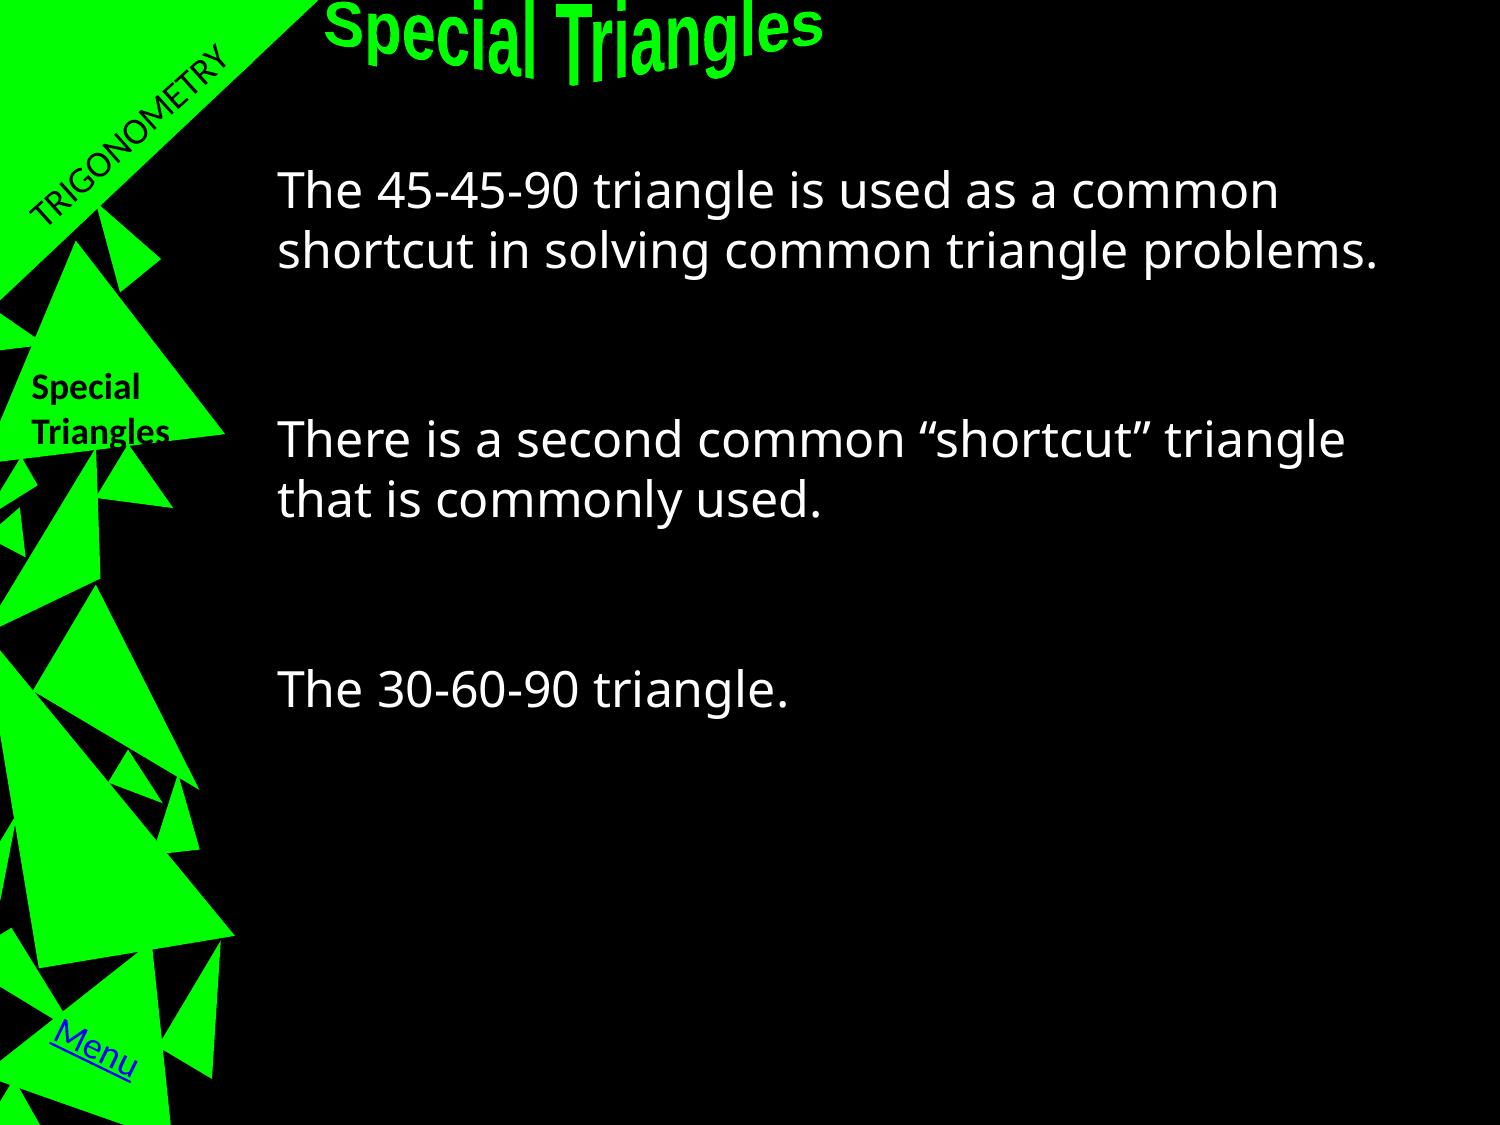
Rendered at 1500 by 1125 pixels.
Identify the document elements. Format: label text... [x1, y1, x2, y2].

text_box The 45-45-90 triangle is used as a common shortcut in solving common triangle problems. [326, 151, 1438, 286]
text_box The 30-60-90 triangle. [326, 649, 1438, 725]
text_box There is a second common “shortcut” triangle that is commonly used. [326, 399, 1438, 535]
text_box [0, 0, 321, 1125]
